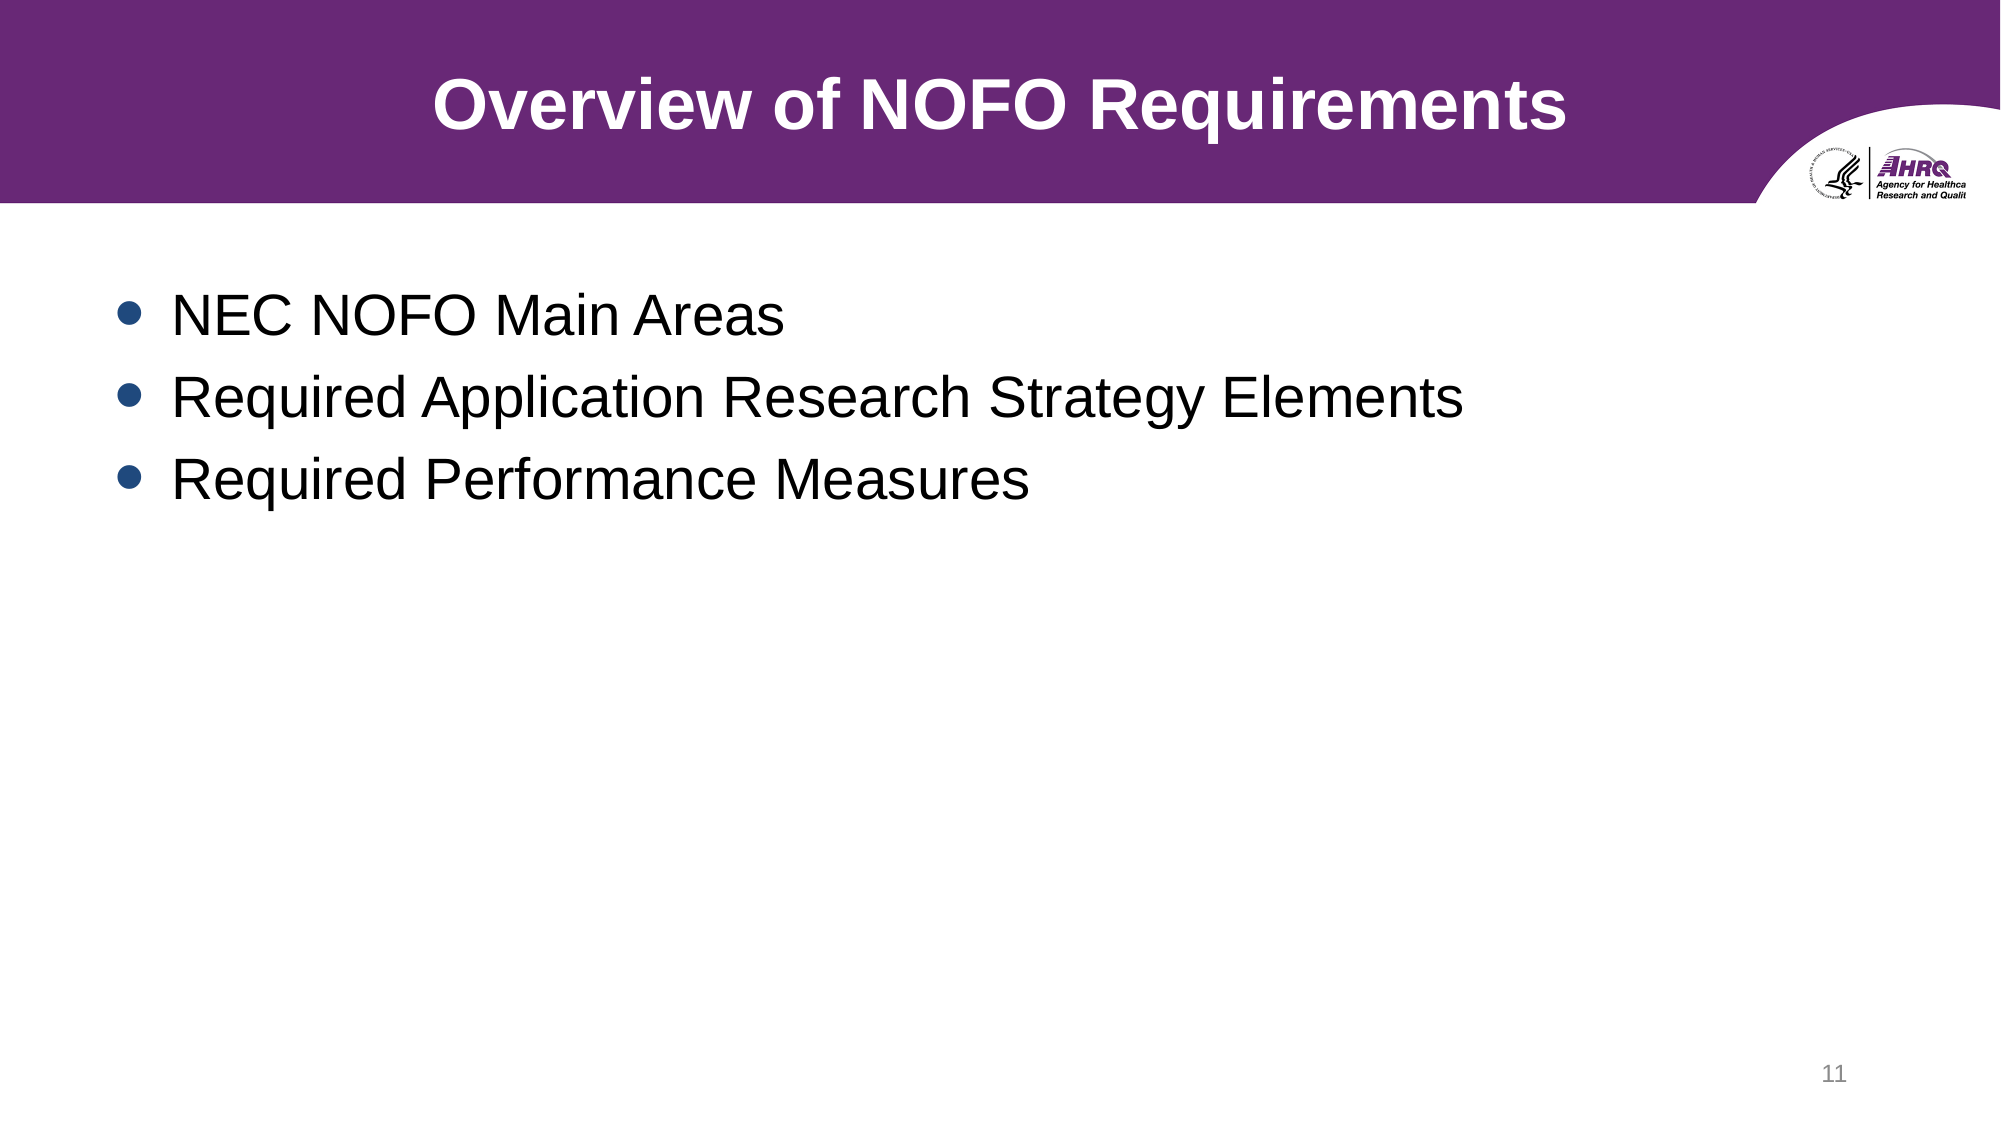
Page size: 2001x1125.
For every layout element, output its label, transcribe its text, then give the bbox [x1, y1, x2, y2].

picture [0, 0, 2001, 1125]
title Overview of NOFO Requirements [275, 50, 1725, 152]
slide_number 11 [1412, 1042, 1863, 1103]
list NEC NOFO Main Areas Required Application Research Strategy Elements Required Performance Measures [99, 270, 1900, 1013]
